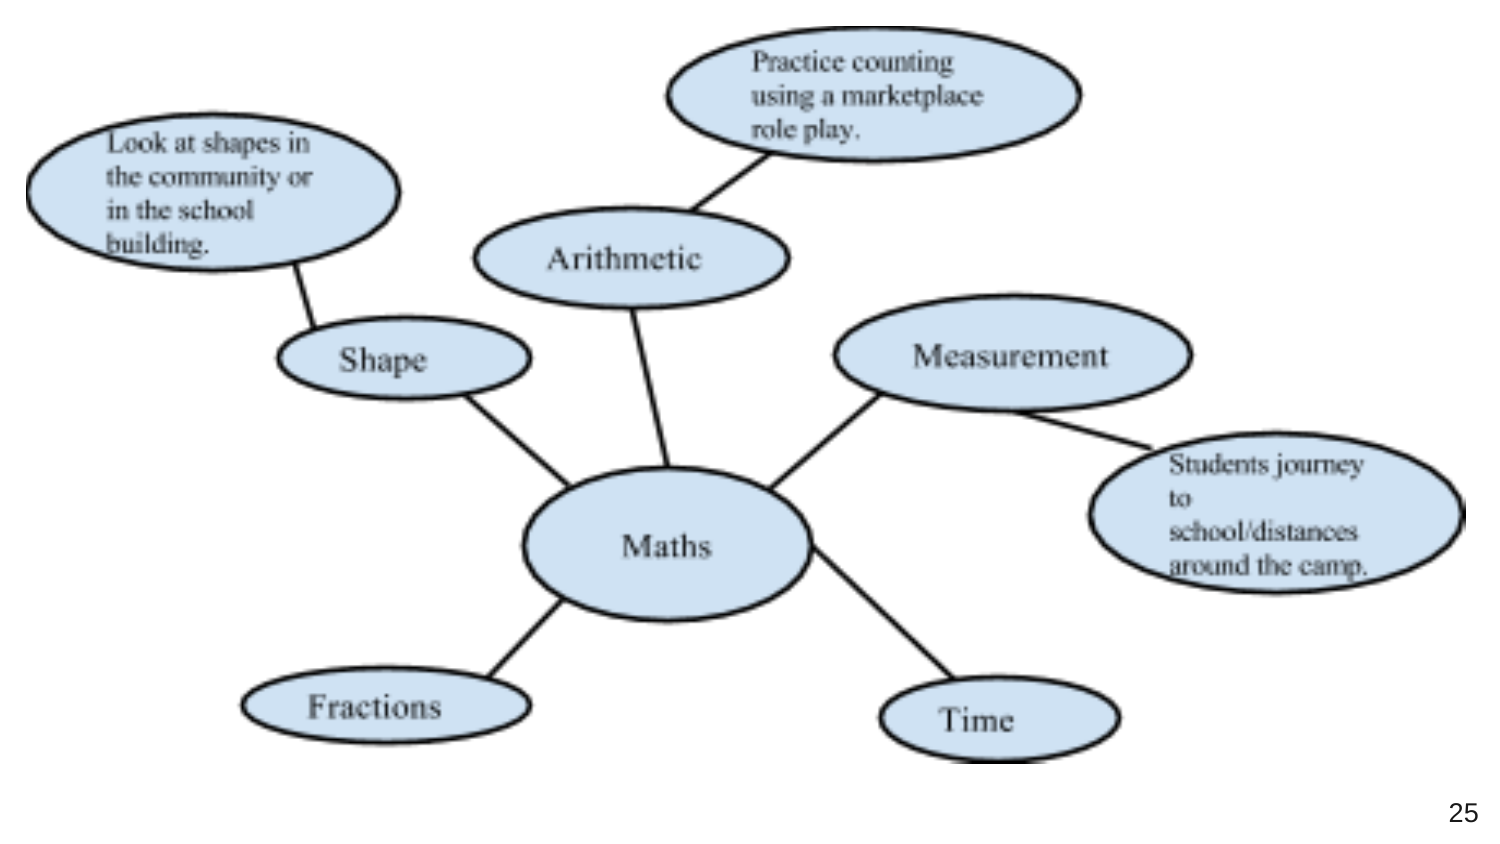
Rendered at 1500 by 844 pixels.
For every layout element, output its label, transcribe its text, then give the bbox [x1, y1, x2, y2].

slide_number 25 [1403, 779, 1494, 844]
picture [26, 26, 1466, 764]
